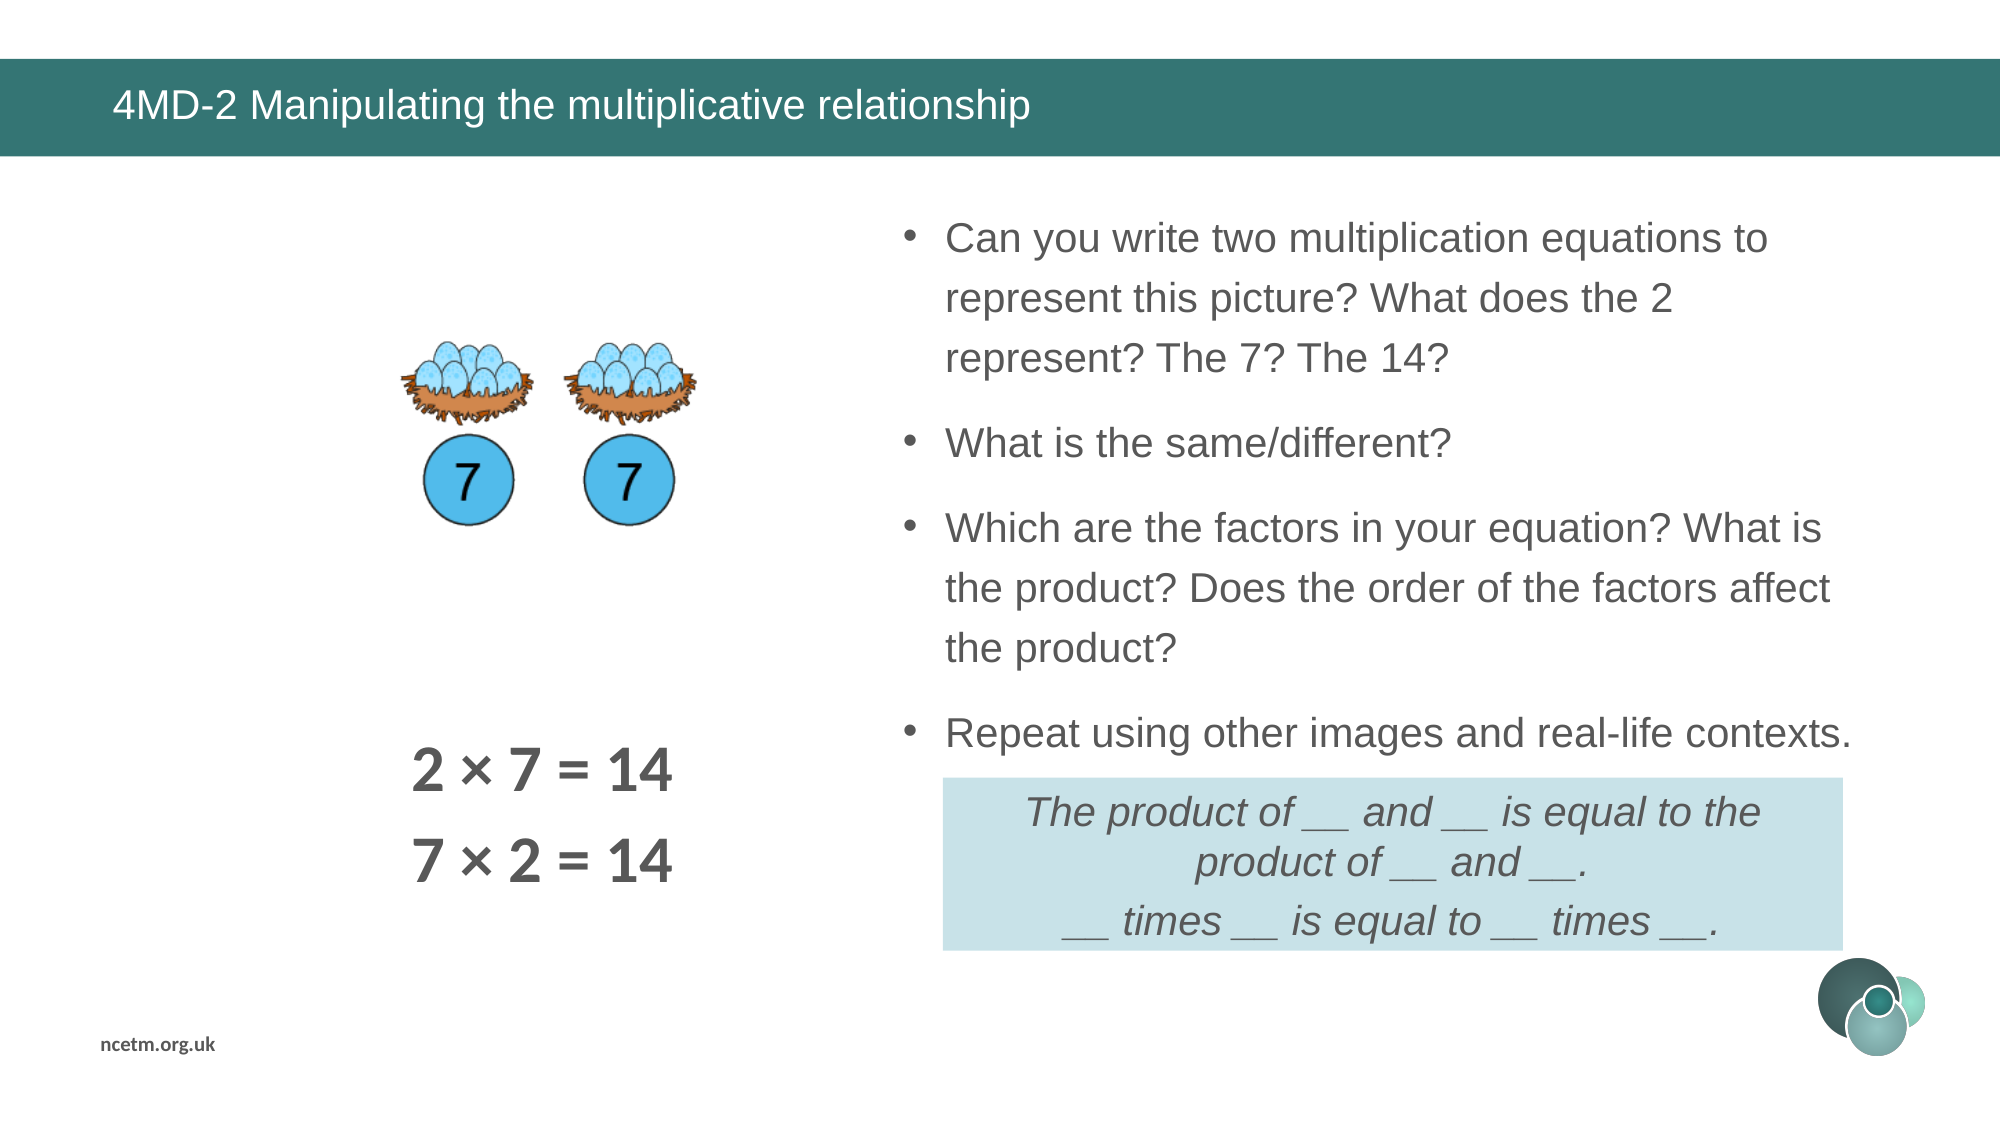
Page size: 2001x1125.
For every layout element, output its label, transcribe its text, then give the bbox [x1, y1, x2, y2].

picture [1818, 958, 1925, 1056]
text_box The product of __ and __ is equal to the product of __ and __. __ times __ is equal to __ times __. [942, 777, 1843, 951]
title 4MD-2 Manipulating the multiplicative relationship [97, 76, 1945, 147]
text_box Can you write two multiplication equations to represent this picture? What does the 2 represent? The 7? The 14? What is the same/different? Which are the factors in your equation? What is the product? Does the order of the factors affect the product? Repeat using other images and real-life contexts. [888, 193, 1898, 866]
picture [49, 340, 1022, 530]
text_box 2 × 7 = 14 7 × 2 = 14 [397, 706, 689, 904]
